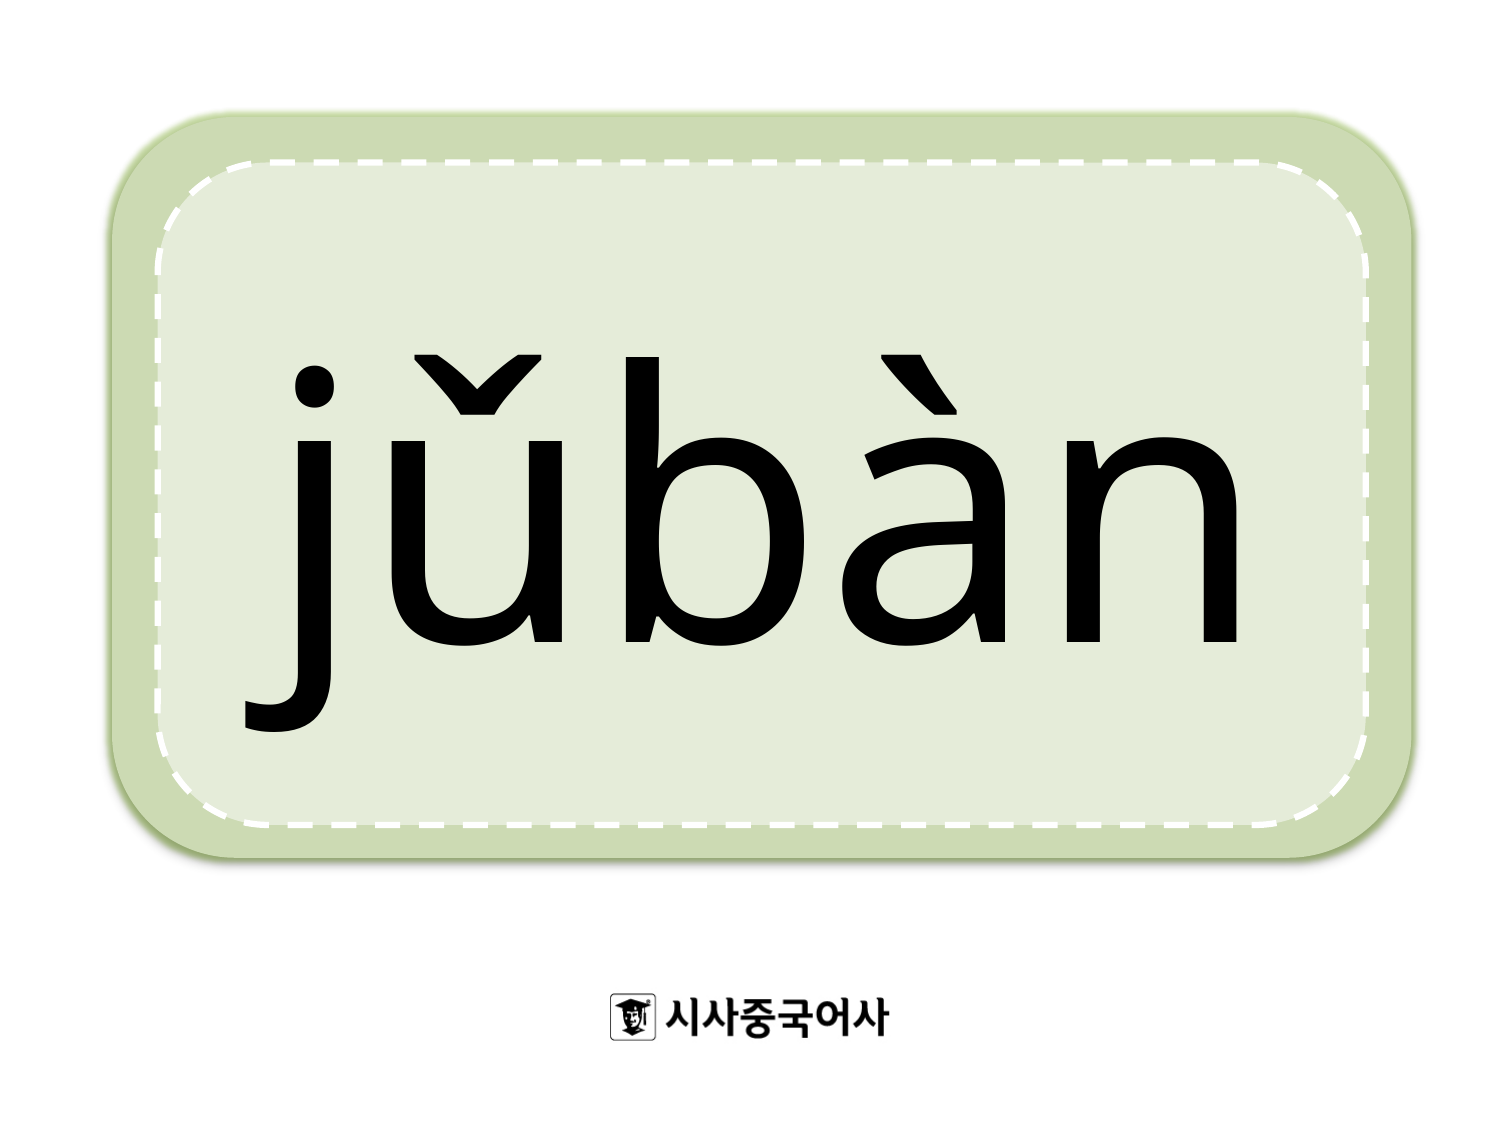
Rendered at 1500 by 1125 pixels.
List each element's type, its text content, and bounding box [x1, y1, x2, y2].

picture [602, 987, 898, 1047]
text_box jǔbàn [162, 160, 1371, 824]
